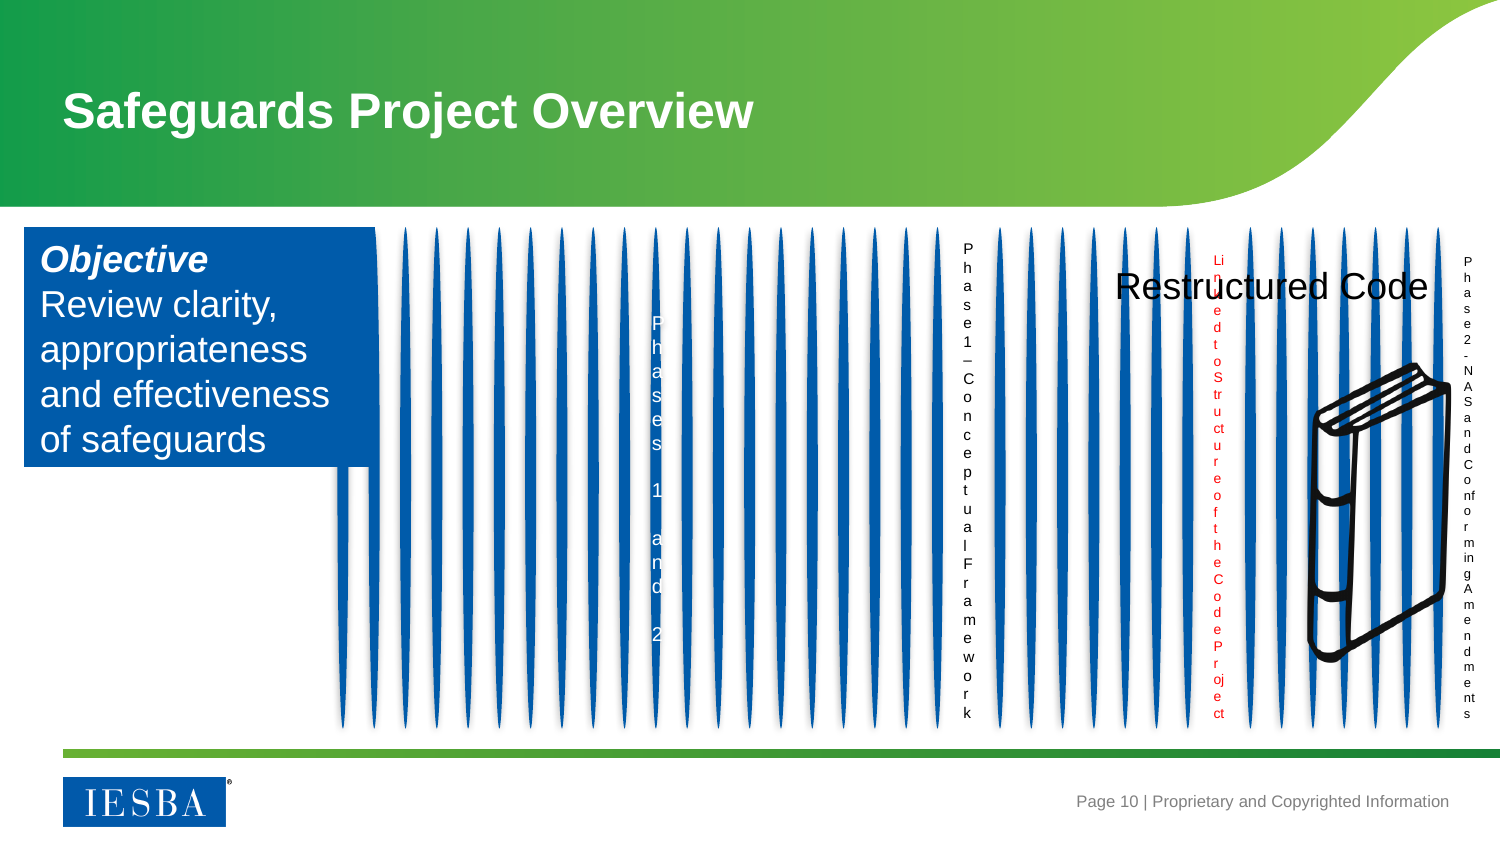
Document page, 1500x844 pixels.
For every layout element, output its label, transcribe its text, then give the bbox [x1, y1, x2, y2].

title Safeguards Project Overview [62, 75, 1300, 142]
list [337, 226, 1476, 729]
text_box Objective Review clarity, appropriateness and effectiveness of safeguards [24, 227, 335, 467]
picture [63, 777, 232, 827]
picture [0, 0, 1500, 207]
picture [1262, 342, 1488, 676]
